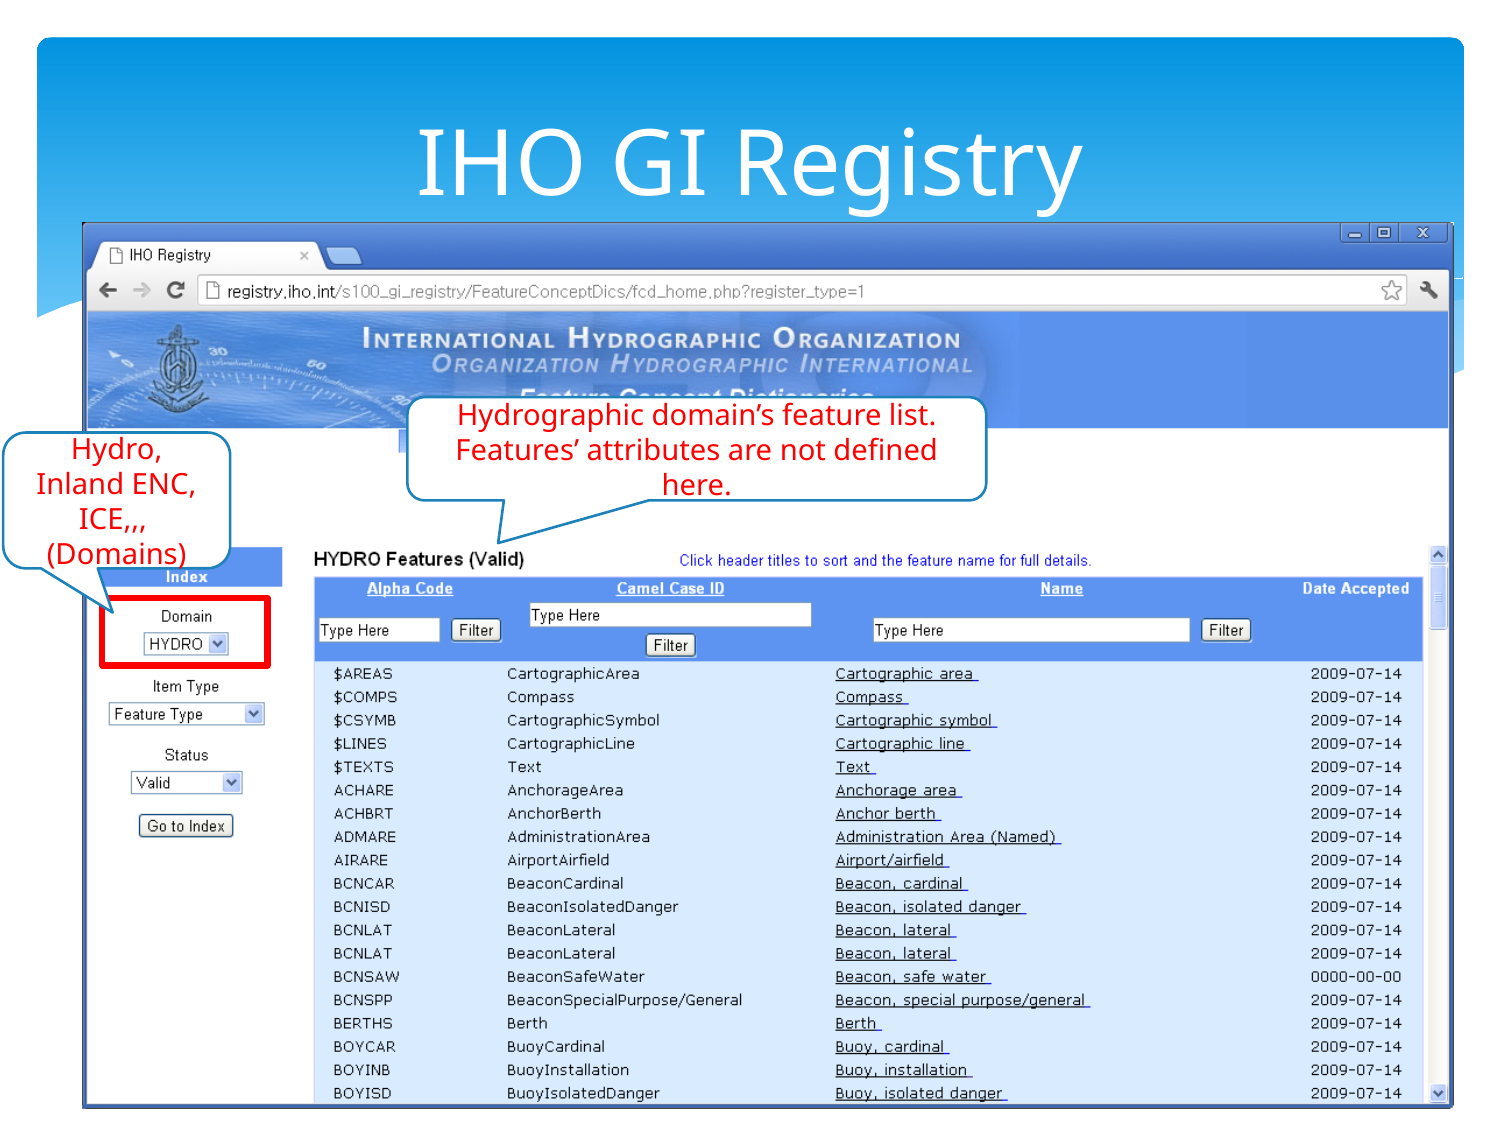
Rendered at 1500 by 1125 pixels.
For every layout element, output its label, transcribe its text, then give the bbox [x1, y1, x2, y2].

text_box Hydro, Inland ENC, ICE,,, (Domains) [1, 431, 74, 591]
picture [81, 222, 1454, 1109]
title IHO GI Registry [75, 55, 1425, 227]
